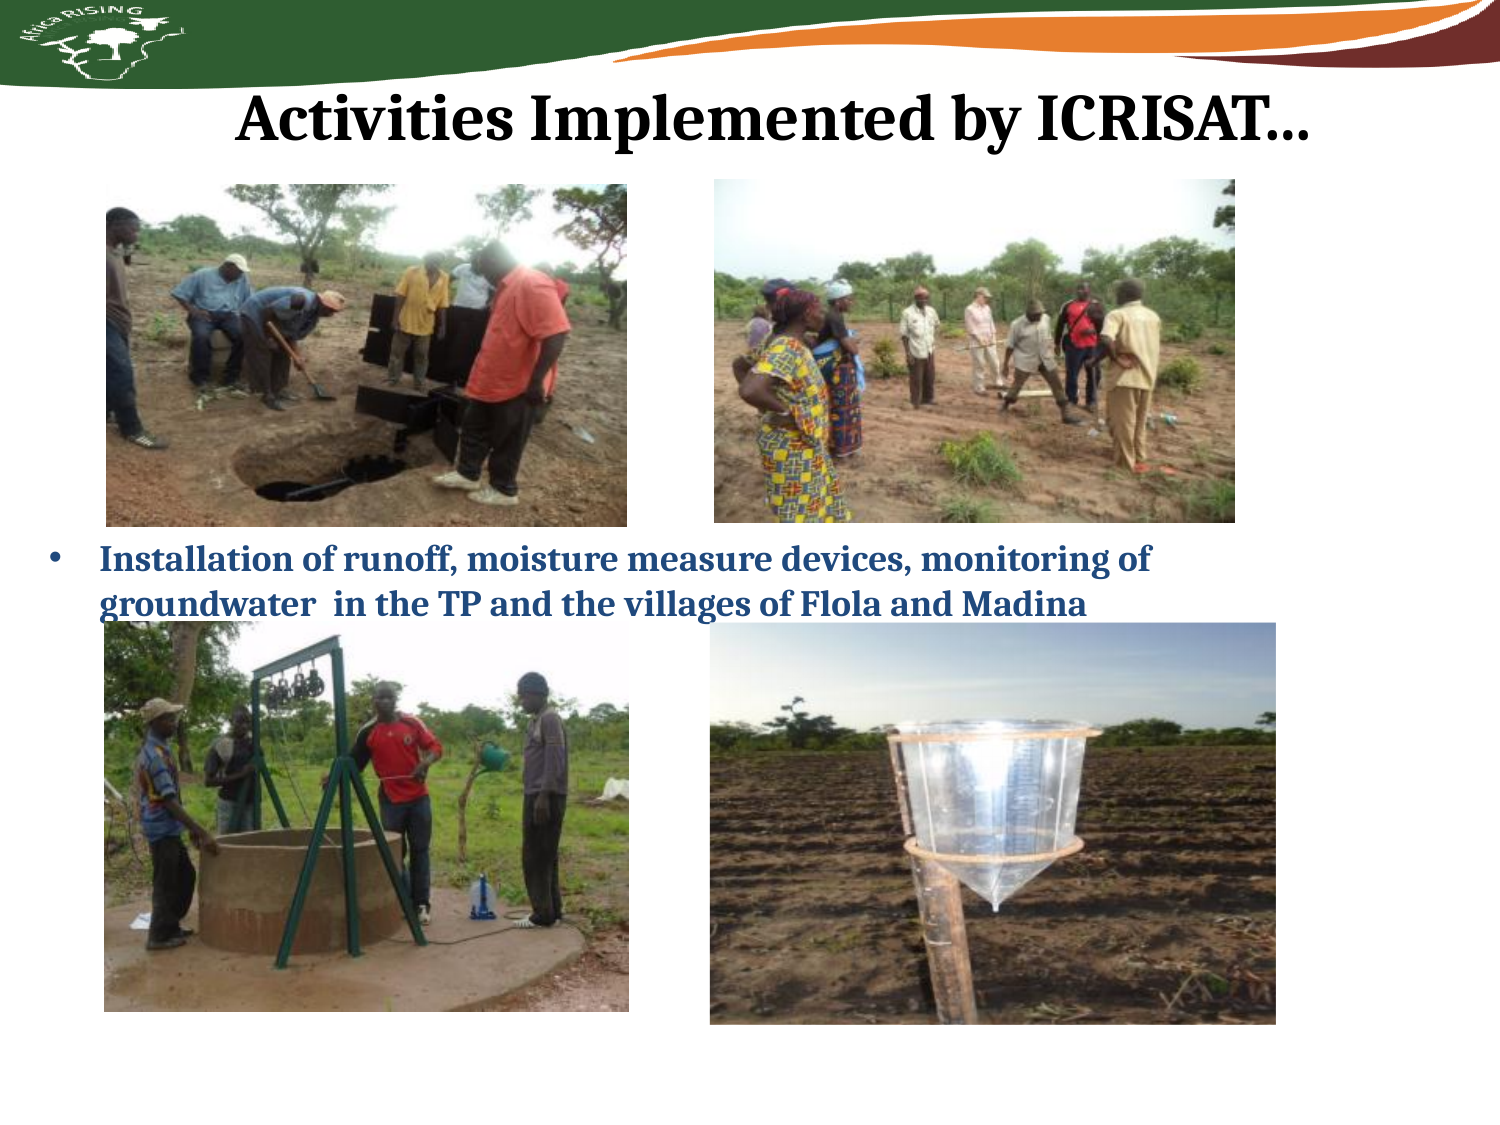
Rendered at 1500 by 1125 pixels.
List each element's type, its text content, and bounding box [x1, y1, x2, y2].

picture [103, 621, 630, 1012]
picture [710, 539, 1276, 1108]
list Installation of runoff, moisture measure devices, monitoring of groundwater in the TP and the villages of Flola and Madina [33, 527, 1384, 634]
title Activities Implemented by ICRISAT… [100, 98, 1451, 162]
picture [0, 0, 1500, 91]
picture [714, 179, 1235, 523]
picture [106, 184, 627, 528]
